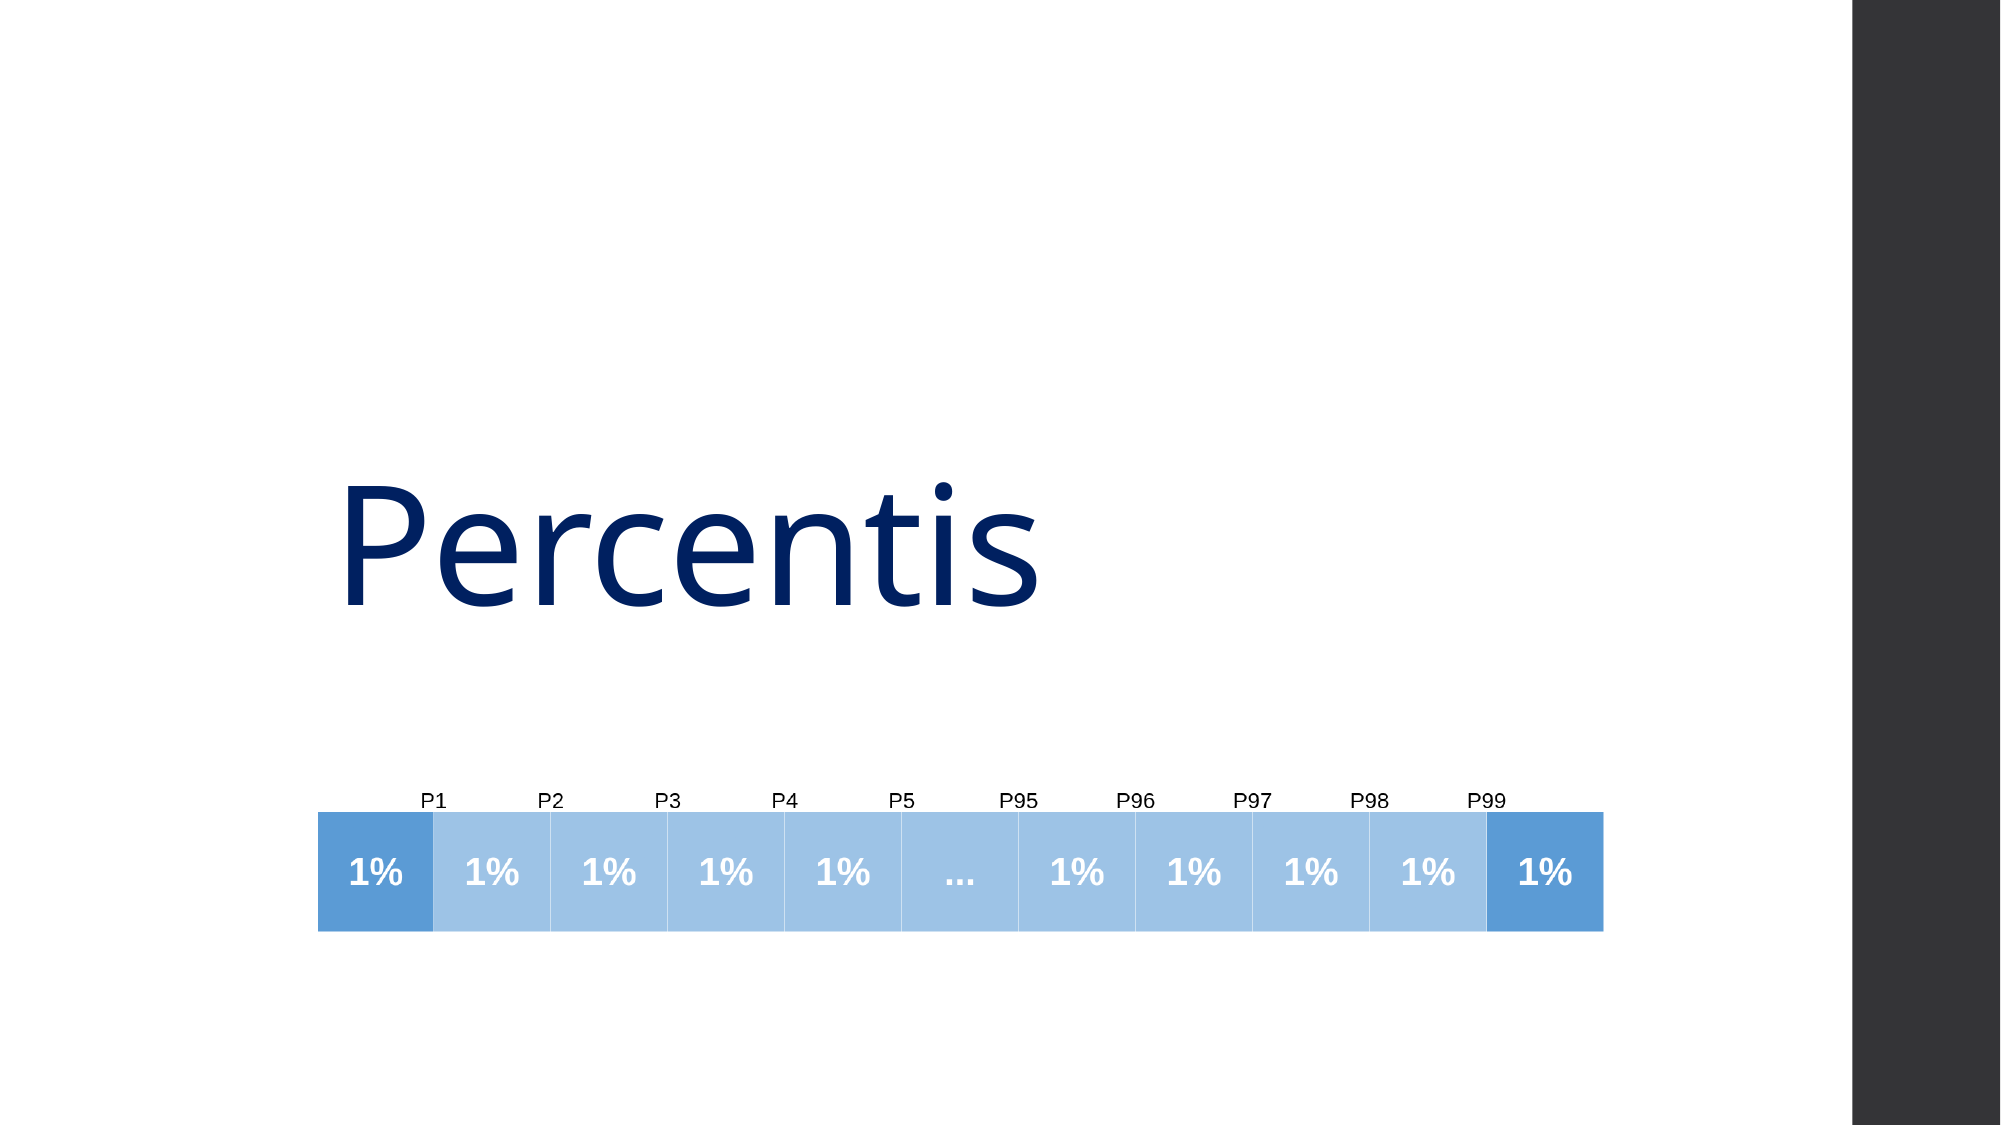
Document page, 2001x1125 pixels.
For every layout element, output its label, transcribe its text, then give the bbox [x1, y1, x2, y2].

picture [316, 786, 1604, 932]
text_box Percentis [317, 184, 1274, 649]
